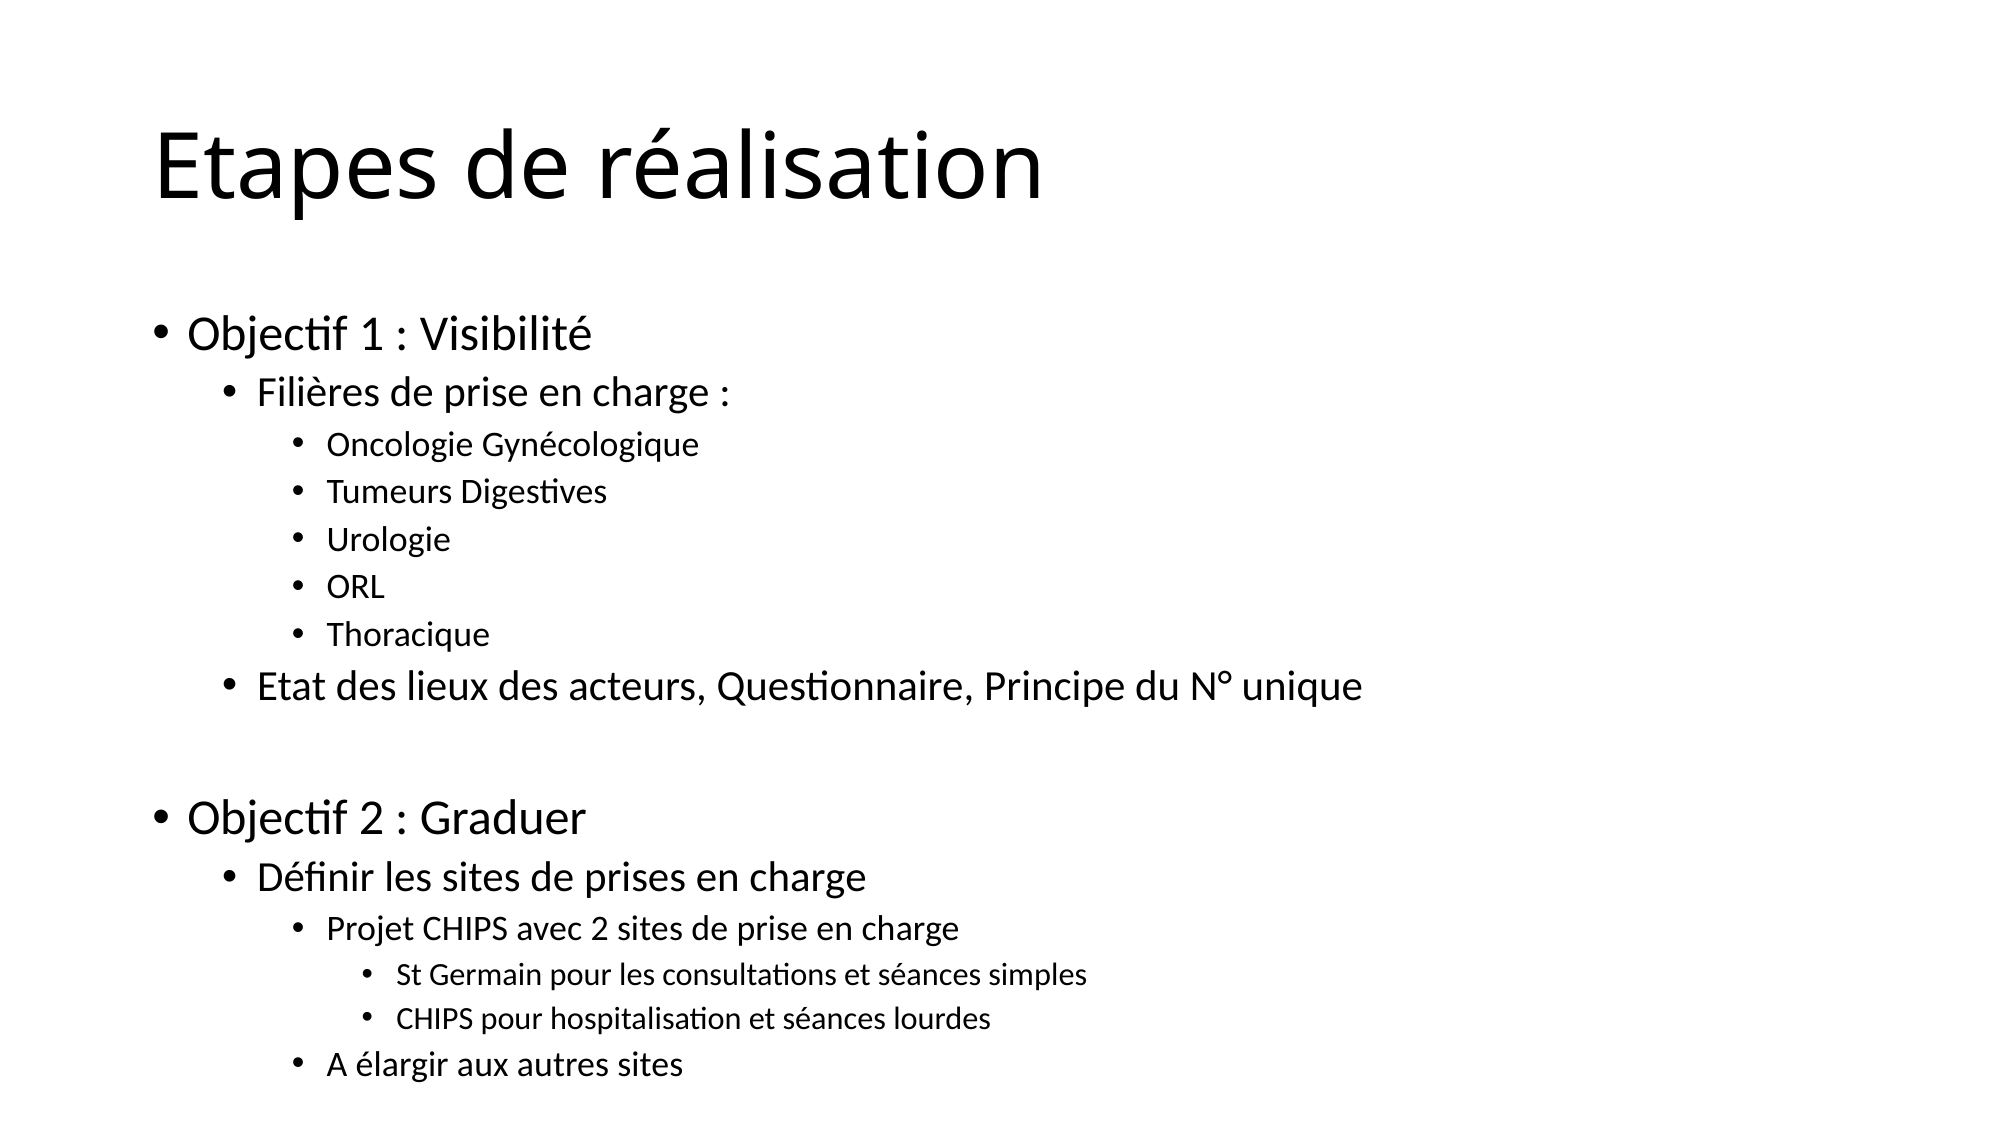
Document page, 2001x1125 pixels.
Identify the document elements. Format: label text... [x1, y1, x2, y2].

title Etapes de réalisation [137, 59, 1863, 278]
list Objectif 1 : Visibilité Filières de prise en charge : Oncologie Gynécologique Tumeurs Digestives Urologie ORL Thoracique Etat des lieux des acteurs, Questionnaire, Principe du N° unique Objectif 2 : Graduer Définir les sites de prises en charge Projet CHIPS avec 2 sites de prise en charge St Germain pour les consultations et séances simples CHIPS pour hospitalisation et séances lourdes A élargir aux autres sites [137, 299, 1863, 1094]
